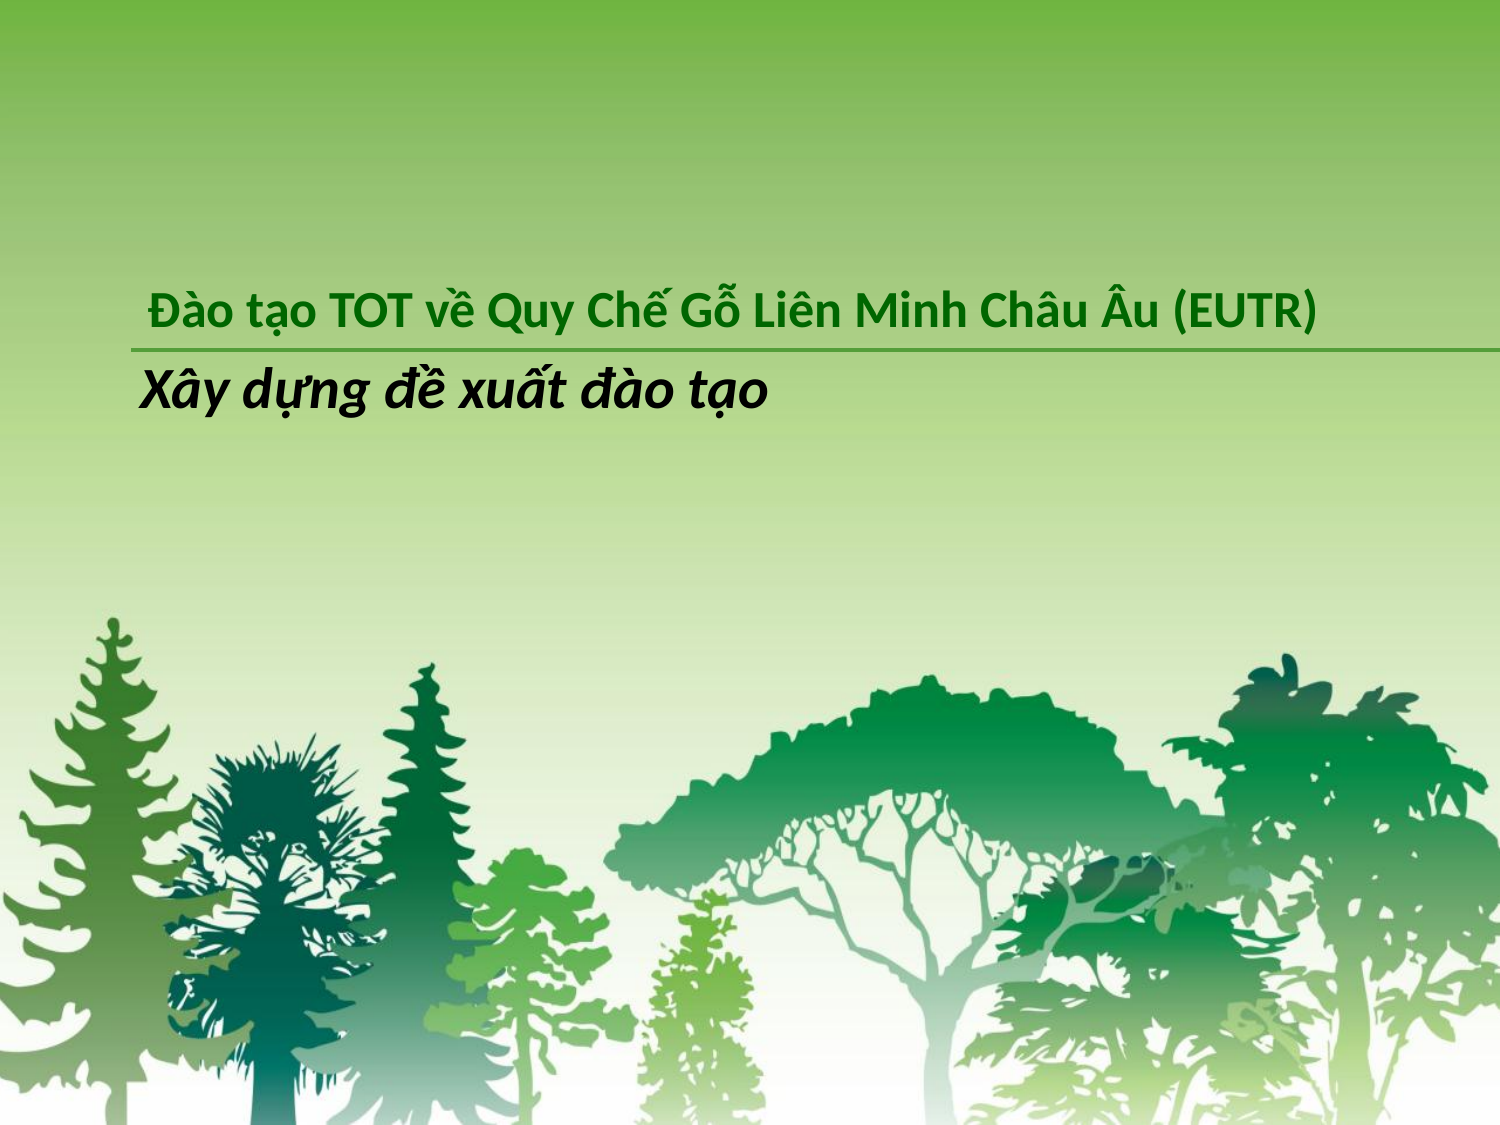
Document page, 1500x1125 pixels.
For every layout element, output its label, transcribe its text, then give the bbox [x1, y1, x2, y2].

text_box Đào tạo TOT về Quy Chế Gỗ Liên Minh Châu Âu (EUTR) [133, 268, 1335, 346]
title Xây dựng đề xuất đào tạo [125, 283, 1401, 429]
picture [0, 0, 1500, 1125]
